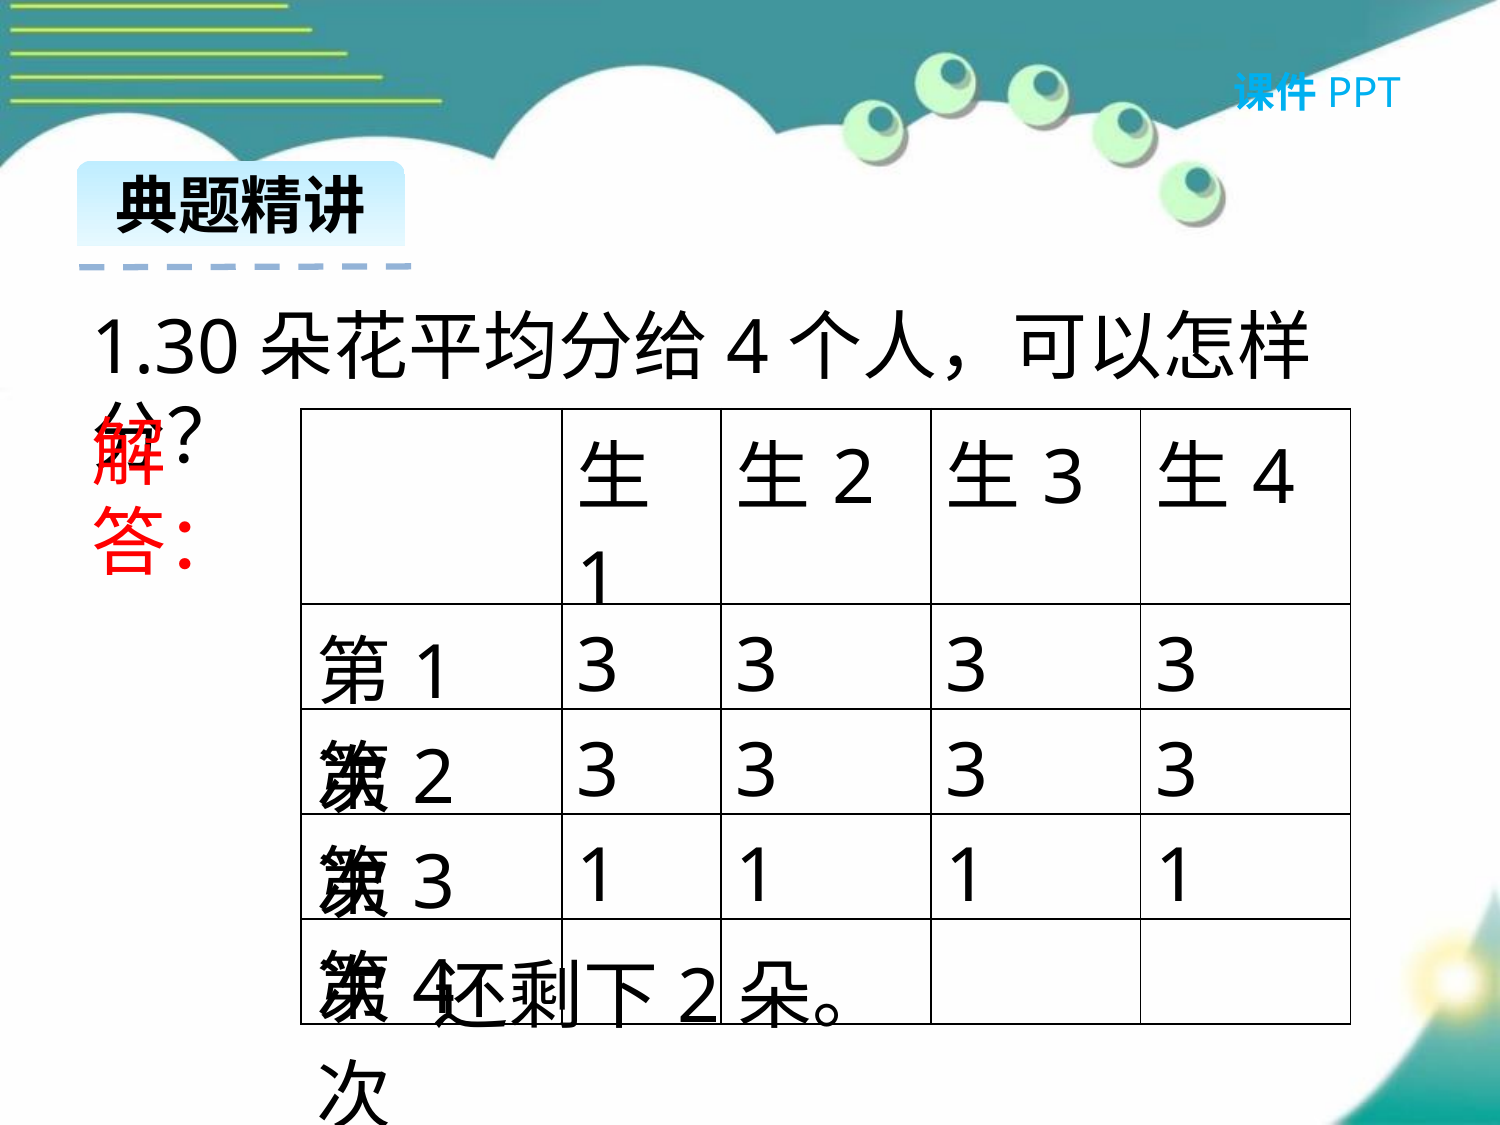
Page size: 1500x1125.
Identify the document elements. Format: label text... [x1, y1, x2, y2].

table_header [302, 410, 561, 603]
table_cell 1 [1141, 815, 1350, 918]
table_header 生2 [722, 410, 930, 603]
table_cell 3 [1141, 710, 1350, 813]
table_cell [932, 920, 1140, 1023]
table_cell 3 [932, 710, 1140, 813]
table_header 生1 [563, 410, 720, 603]
table_header 生3 [932, 410, 1140, 603]
table_cell 3 [563, 605, 720, 708]
table_cell 第3次 [302, 815, 561, 918]
table_cell 3 [722, 605, 930, 708]
table_cell 3 [722, 710, 930, 813]
table_cell [1141, 920, 1350, 1023]
text_box 解答： [76, 397, 318, 592]
text_box 还剩下2朵。 [419, 940, 914, 1046]
table_cell [563, 920, 720, 940]
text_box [76, 160, 420, 268]
table_cell 第2次 [302, 710, 561, 813]
table_cell 1 [722, 815, 930, 918]
table_cell 1 [932, 815, 1140, 918]
table_cell 1 [563, 815, 720, 918]
text_box 1.30朵花平均分给4个人，可以怎样分？ [76, 290, 1433, 486]
text_box 课件PPT [1218, 58, 1418, 124]
picture [0, 0, 1500, 1125]
table_cell 3 [1141, 605, 1350, 708]
table_cell 第4次 [302, 920, 561, 1023]
table_cell [722, 920, 930, 1023]
table_cell 3 [563, 710, 720, 813]
table_cell 第1次 [302, 605, 561, 708]
table_header 生4 [1141, 410, 1350, 603]
table_cell 3 [932, 605, 1140, 708]
